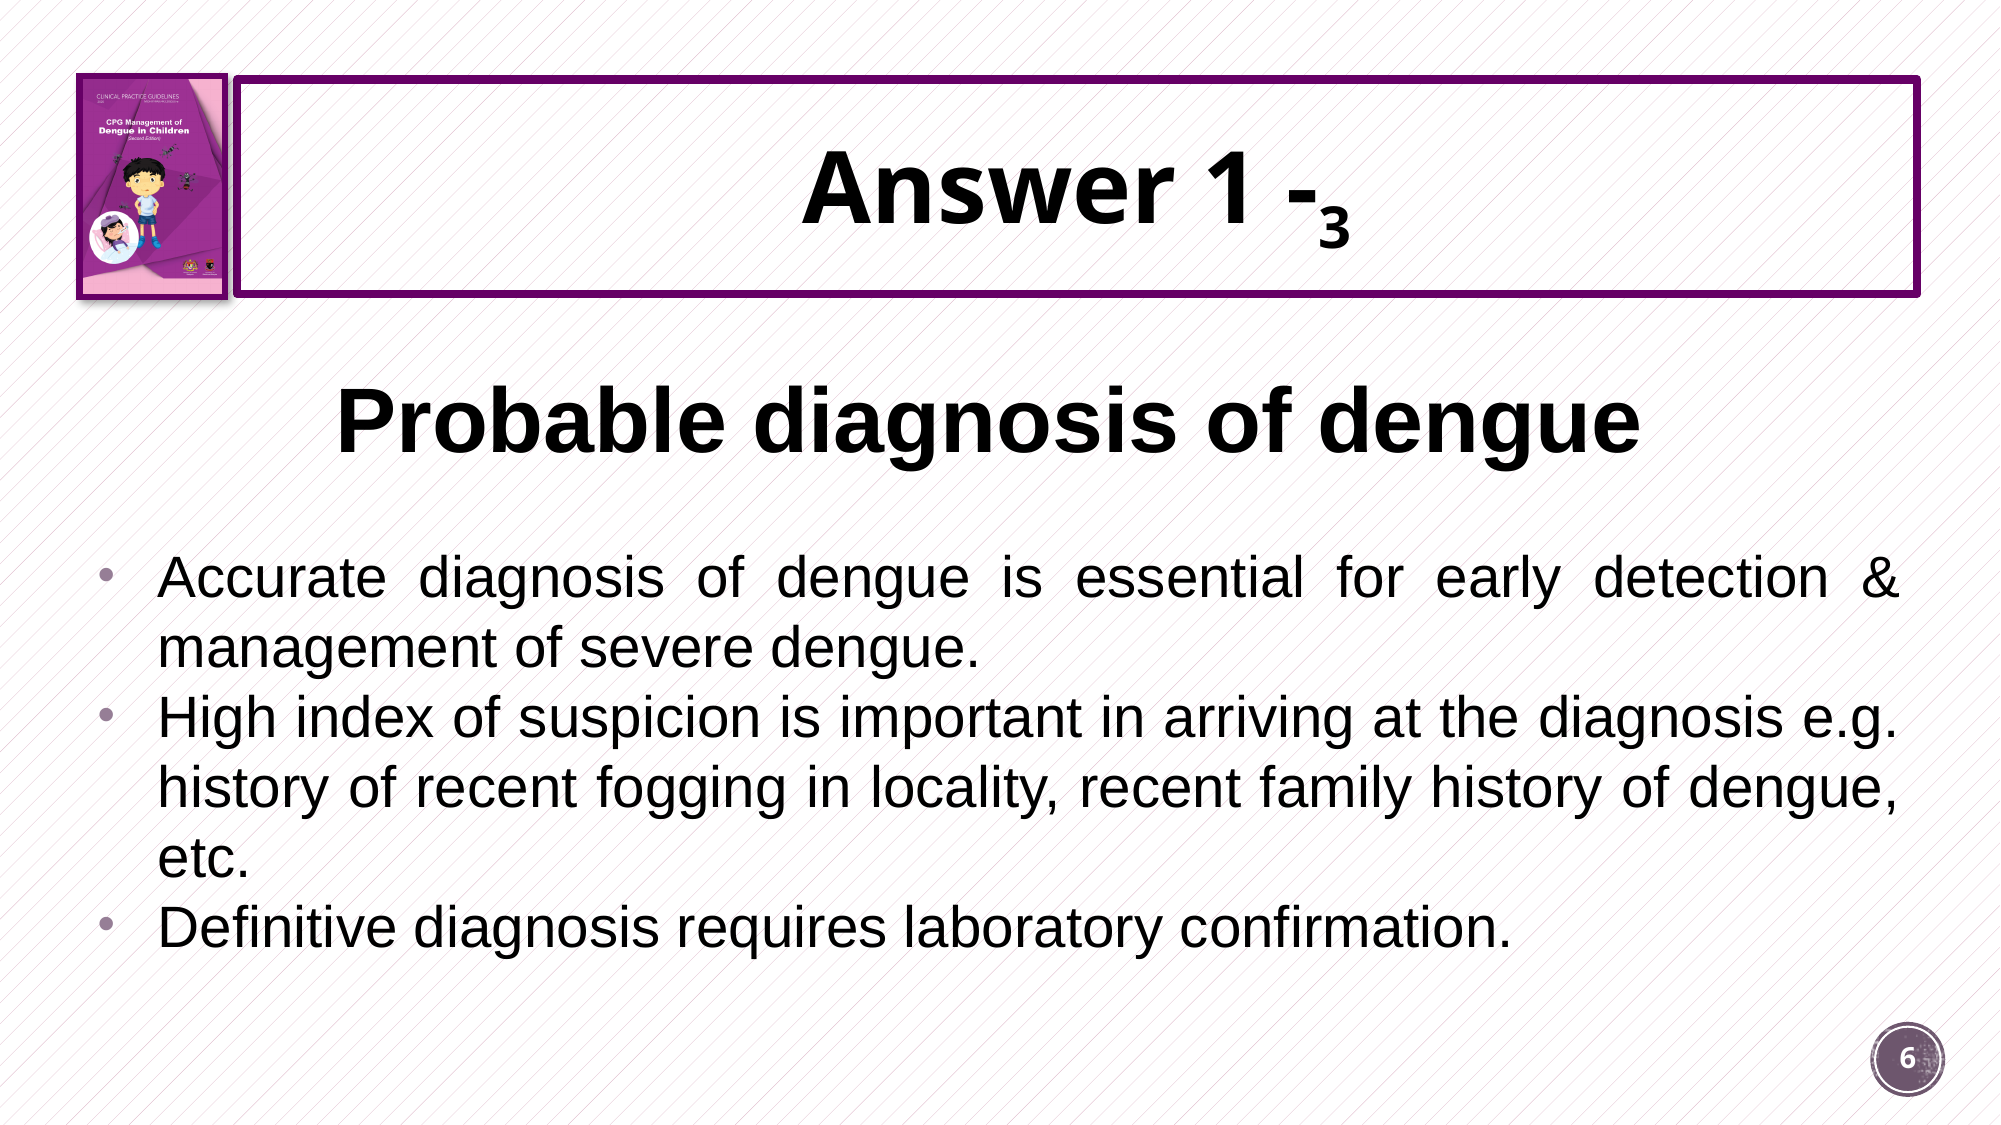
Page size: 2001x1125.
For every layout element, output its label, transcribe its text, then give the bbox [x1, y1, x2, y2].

title Probable diagnosis of dengue [62, 341, 1918, 491]
slide_number 6 [1855, 1028, 1961, 1089]
picture [83, 79, 222, 294]
text_box Answer 1 -3 [237, 79, 1918, 294]
list Accurate diagnosis of dengue is essential for early detection & management of severe dengue. High index of suspicion is important in arriving at the diagnosis e.g. history of recent fogging in locality, recent family history of dengue, etc. Definitive diagnosis requires laboratory confirmation. [82, 531, 1918, 980]
